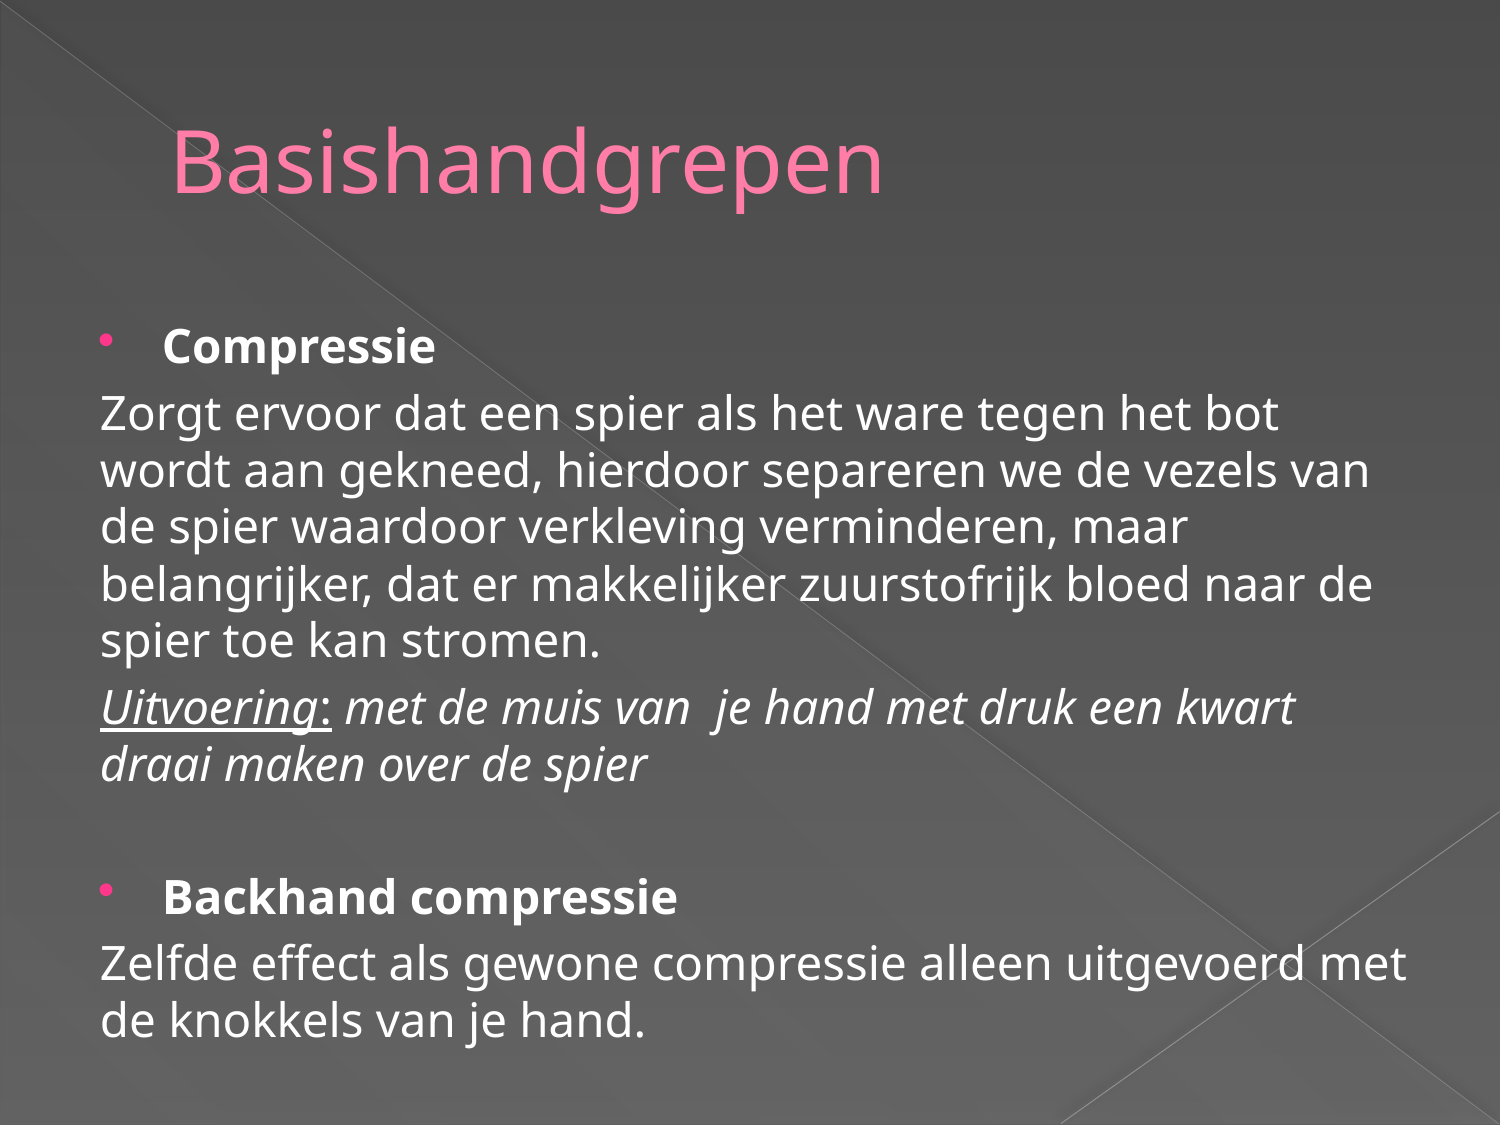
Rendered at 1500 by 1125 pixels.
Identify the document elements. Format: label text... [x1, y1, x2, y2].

list Compressie Zorgt ervoor dat een spier als het ware tegen het bot wordt aan gekneed, hierdoor separeren we de vezels van de spier waardoor verkleving verminderen, maar belangrijker, dat er makkelijker zuurstofrijk bloed naar de spier toe kan stromen. Uitvoering: met de muis van je hand met druk een kwart draai maken over de spier Backhand compressie Zelfde effect als gewone compressie alleen uitgevoerd met de knokkels van je hand. [75, 308, 1425, 1059]
title Basishandgrepen [75, 43, 1425, 274]
